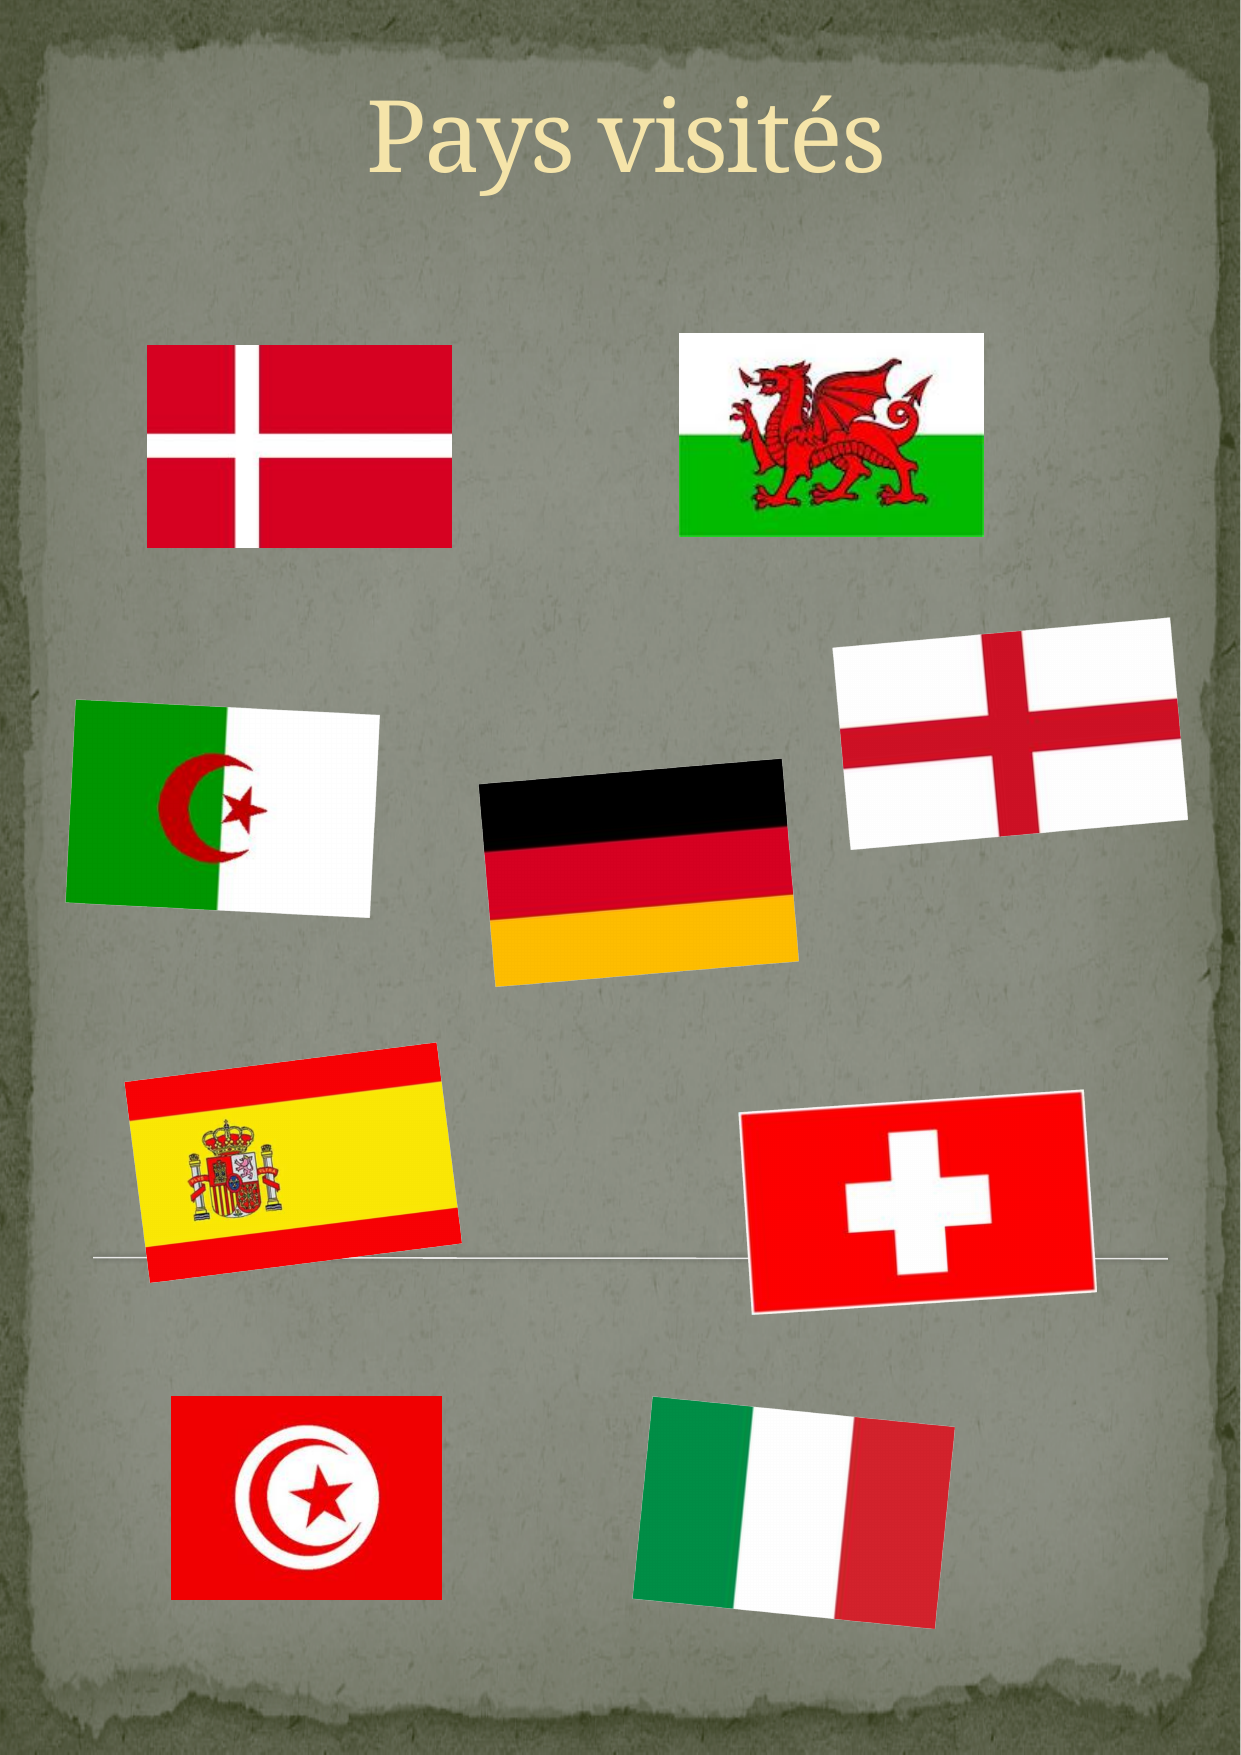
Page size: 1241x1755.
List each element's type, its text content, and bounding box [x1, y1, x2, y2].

picture [66, 700, 379, 917]
picture [479, 759, 798, 986]
picture [125, 1043, 461, 1282]
picture [147, 345, 452, 548]
picture [739, 1090, 1096, 1314]
picture [633, 1397, 954, 1628]
picture [679, 333, 984, 537]
title Pays visités [88, 61, 1164, 201]
picture [833, 618, 1187, 849]
picture [171, 1396, 442, 1600]
